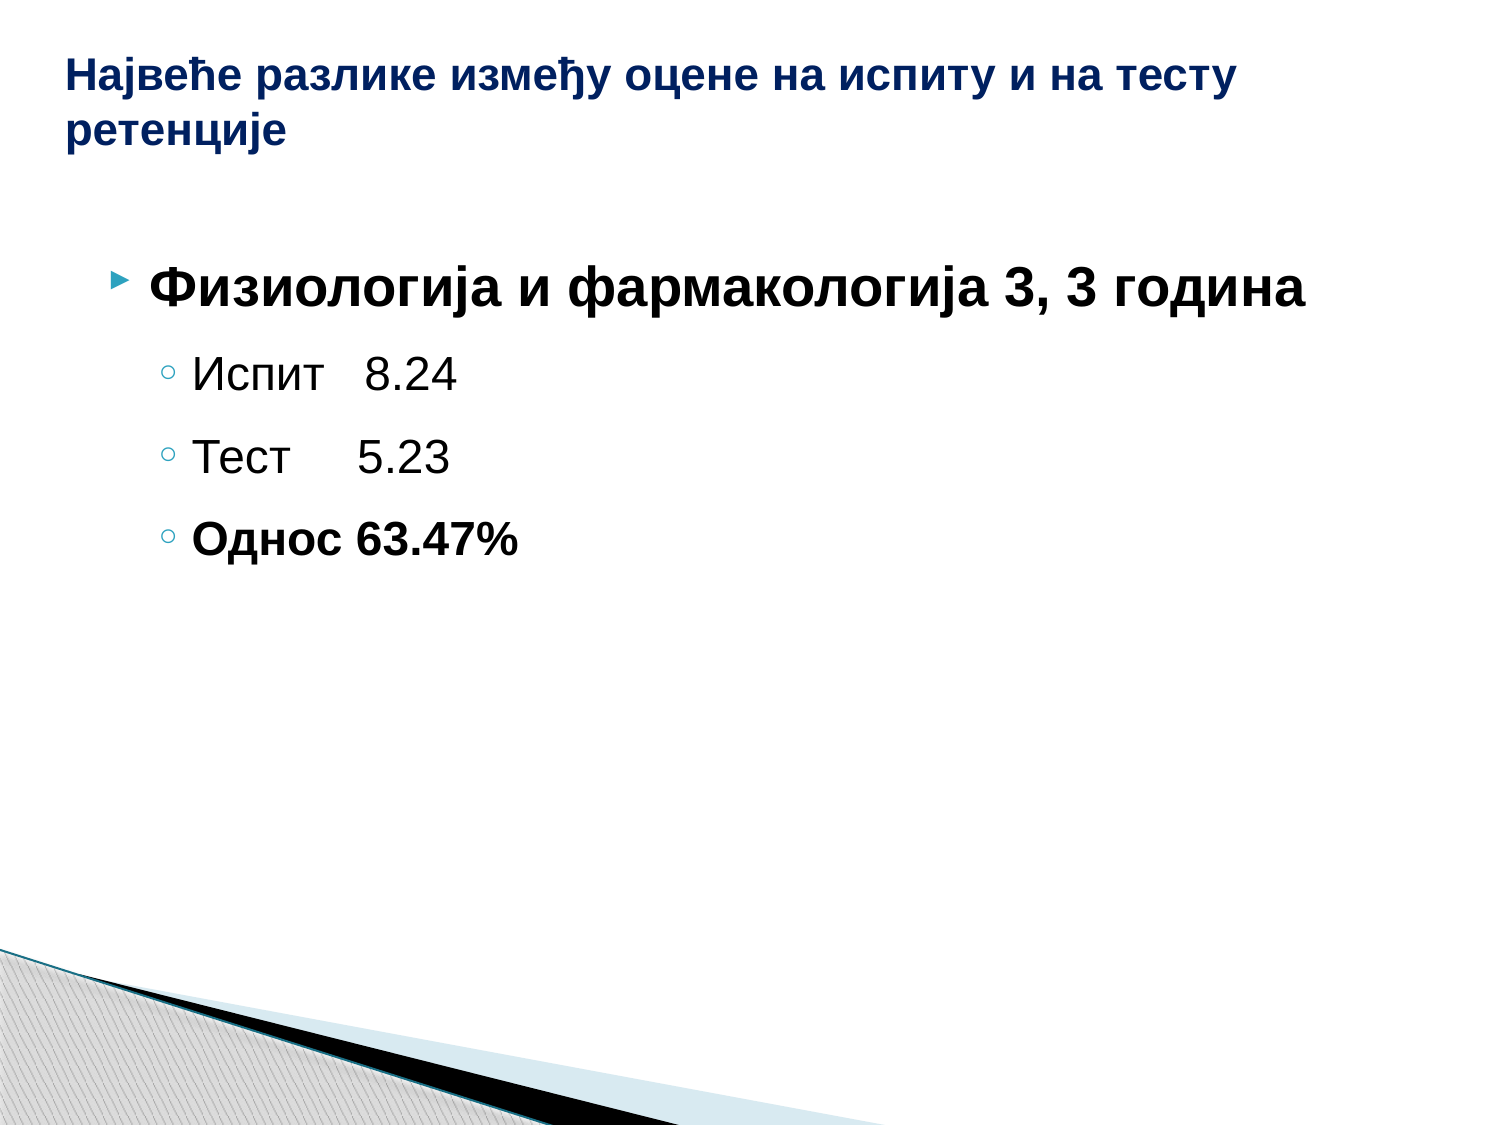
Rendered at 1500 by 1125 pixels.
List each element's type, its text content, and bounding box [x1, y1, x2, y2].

list Физиологија и фармакологија 3, 3 година Испит 8.24 Тест 5.23 Однос 63.47% [75, 243, 1425, 986]
title Највеће разлике између оцене на испиту и на тесту ретенције [50, 37, 1400, 163]
